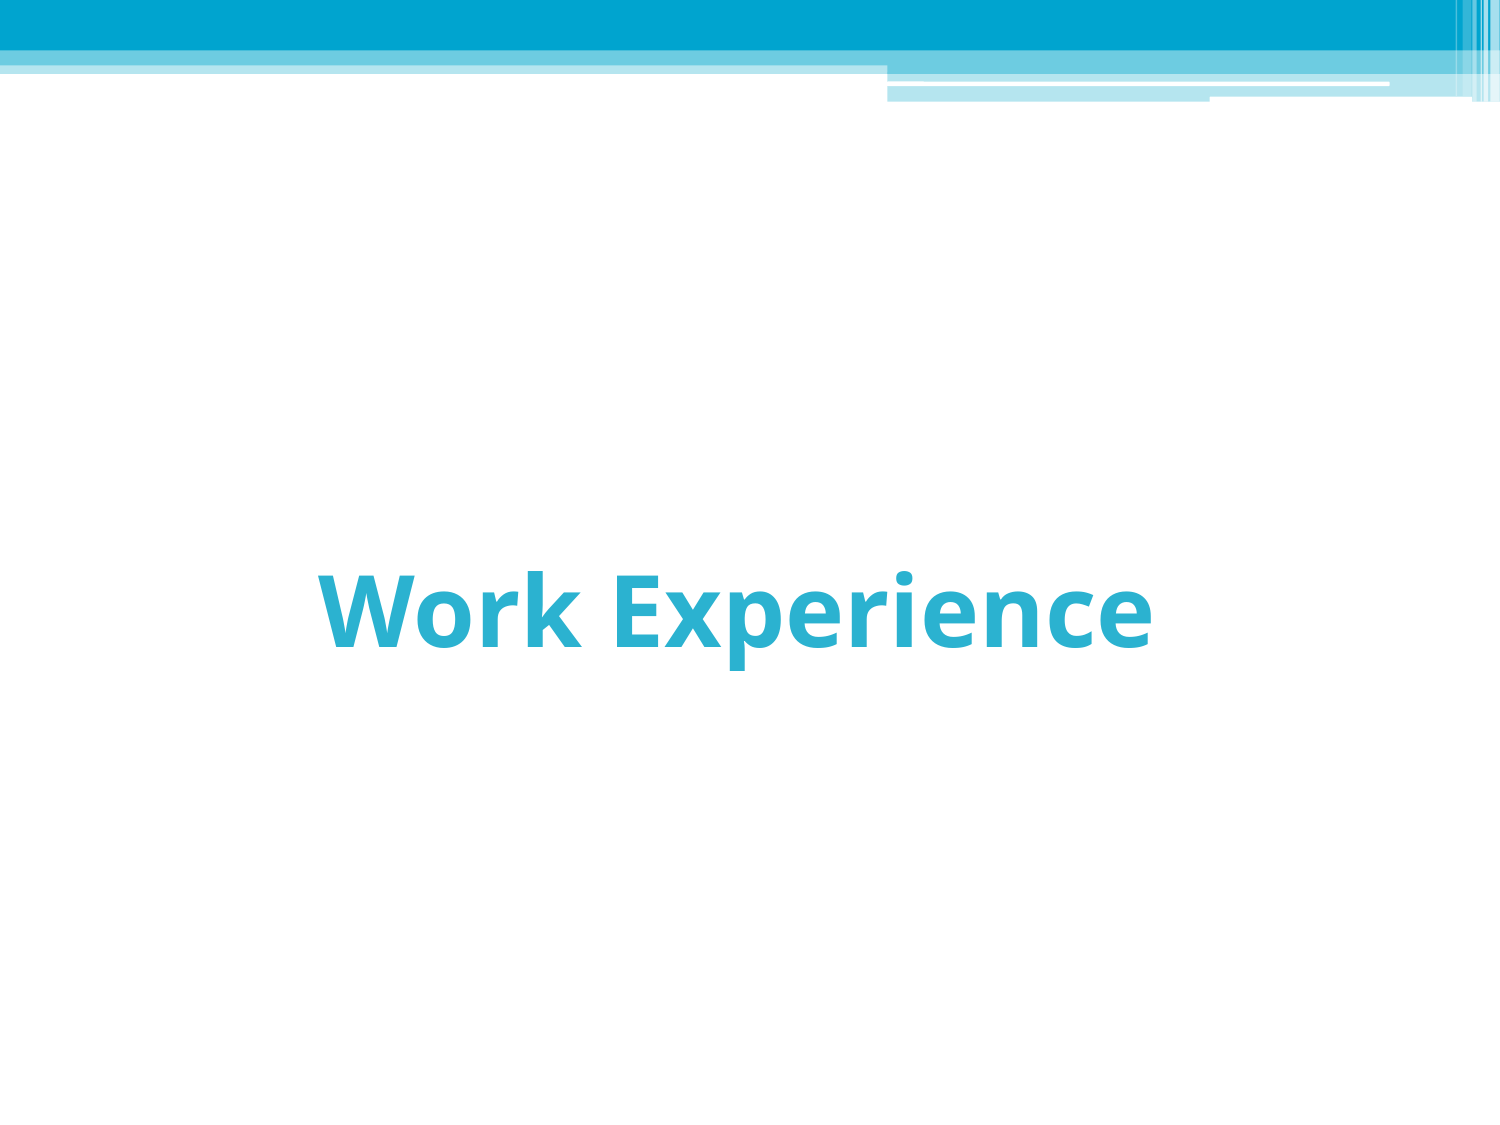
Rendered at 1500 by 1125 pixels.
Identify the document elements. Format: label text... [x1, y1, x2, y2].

title Work Experience [99, 537, 1375, 675]
